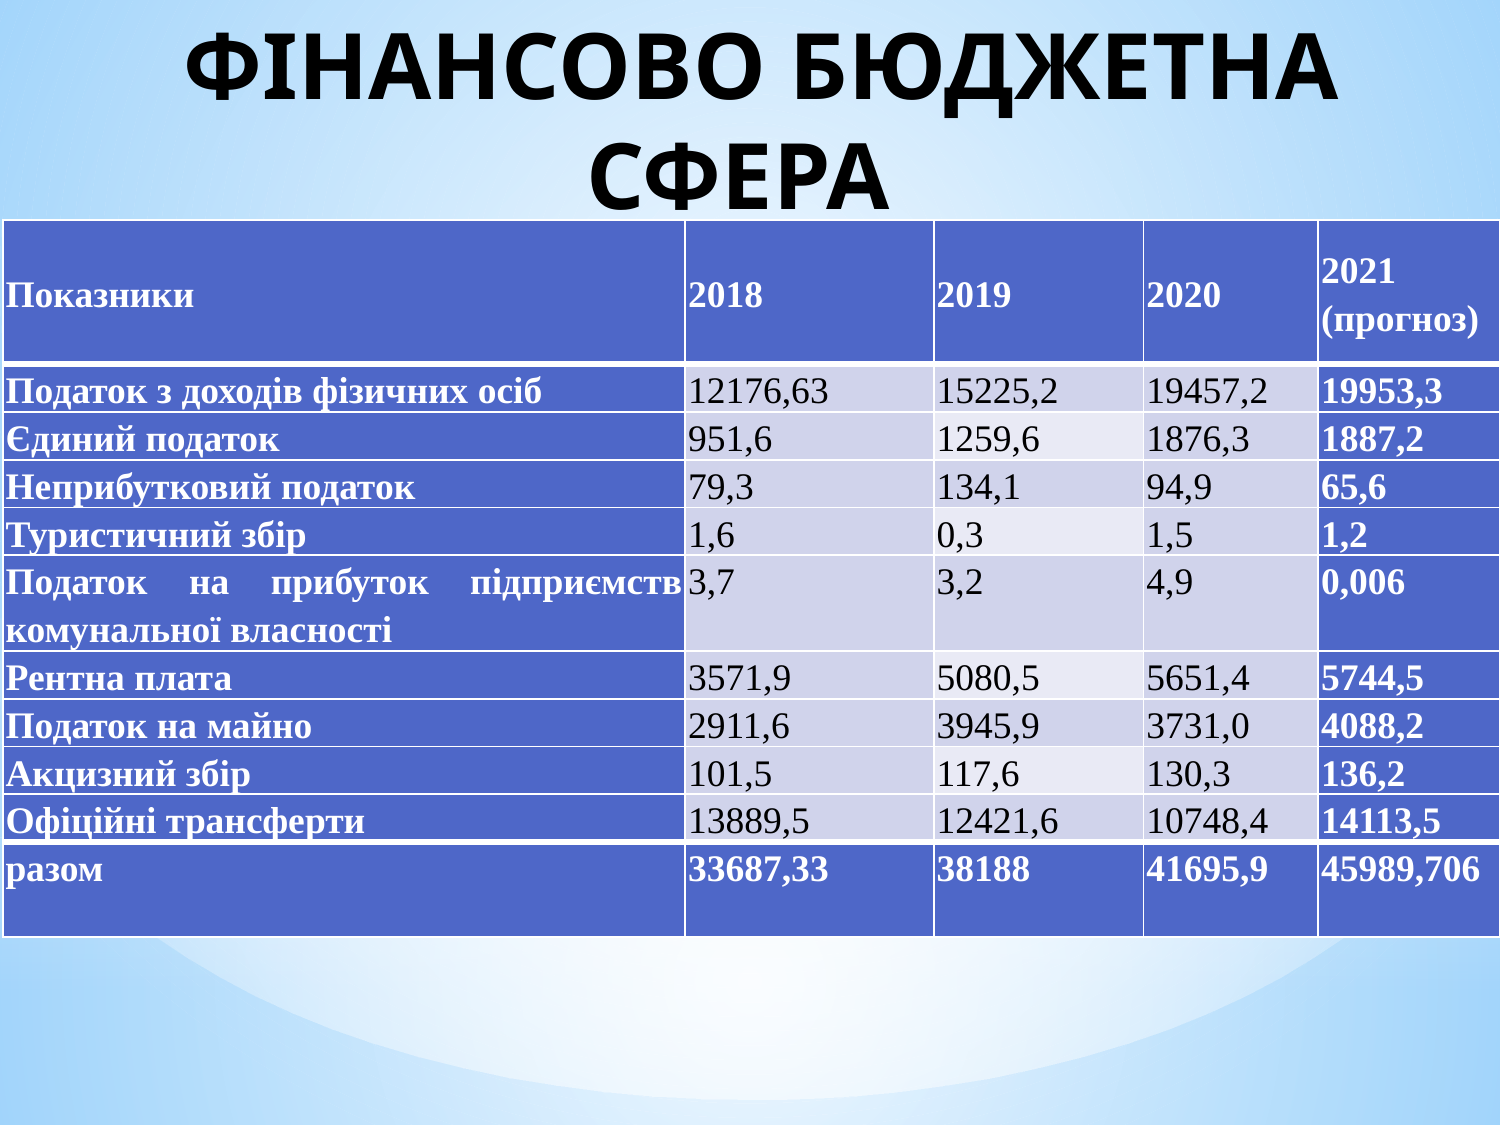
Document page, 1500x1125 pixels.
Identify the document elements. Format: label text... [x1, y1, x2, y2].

table_cell 94,9 [1144, 461, 1317, 507]
table_cell 14113,5 [1319, 795, 1499, 839]
table_cell Туристичний збір [4, 508, 684, 554]
table_cell 4088,2 [1319, 700, 1499, 746]
table_cell Податок на прибуток підприємств комунальної власності [4, 556, 684, 650]
table_cell 12421,6 [935, 795, 1143, 839]
table_cell 1887,2 [1319, 413, 1499, 459]
table_cell Рентна плата [4, 652, 684, 698]
table_cell 3,7 [686, 556, 933, 650]
table_cell 10748,4 [1144, 795, 1317, 839]
table_cell 12176,63 [686, 367, 933, 411]
table_cell Податок з доходів фізичних осіб [4, 367, 684, 411]
table_cell 45989,706 [1319, 845, 1499, 936]
table_cell 1259,6 [935, 413, 1143, 459]
table_cell 13889,5 [686, 795, 933, 839]
table_cell Податок на майно [4, 700, 684, 746]
table_cell Офіційні трансферти [4, 795, 684, 839]
table_cell 130,3 [1144, 747, 1317, 793]
table_header 2019 [935, 221, 1143, 361]
table_cell 3,2 [935, 556, 1143, 650]
table_cell 33687,33 [686, 845, 933, 936]
table_cell 15225,2 [935, 367, 1143, 411]
table_cell 1,2 [1319, 508, 1499, 554]
table_cell Єдиний податок [4, 413, 684, 459]
table_cell 2911,6 [686, 700, 933, 746]
table_cell 19457,2 [1144, 367, 1317, 411]
table_cell 0,006 [1319, 556, 1499, 650]
table_cell 1,5 [1144, 508, 1317, 554]
title ФІНАНСОВО БЮДЖЕТНА СФЕРА Структура доходів [0, 0, 1500, 188]
table_cell 3571,9 [686, 652, 933, 698]
table_cell 65,6 [1319, 461, 1499, 507]
table_cell 79,3 [686, 461, 933, 507]
table_cell 19953,3 [1319, 367, 1499, 411]
table_header 2021 (прогноз) [1319, 221, 1499, 361]
table_cell 38188 [935, 845, 1143, 936]
table_cell 134,1 [935, 461, 1143, 507]
table_cell 0,3 [935, 508, 1143, 554]
table_cell 1,6 [686, 508, 933, 554]
table_cell 3945,9 [935, 700, 1143, 746]
table_header Показники [4, 221, 684, 361]
table_cell Неприбутковий податок [4, 461, 684, 507]
table_cell разом [4, 845, 684, 936]
table_cell 951,6 [686, 413, 933, 459]
table_cell Акцизний збір [4, 747, 684, 793]
table_cell 117,6 [935, 747, 1143, 793]
table_cell 4,9 [1144, 556, 1317, 650]
table_cell 5651,4 [1144, 652, 1317, 698]
table_cell 5080,5 [935, 652, 1143, 698]
table_cell 3731,0 [1144, 700, 1317, 746]
table_cell 1876,3 [1144, 413, 1317, 459]
table_cell 136,2 [1319, 747, 1499, 793]
table_header 2018 [686, 221, 933, 361]
table_cell 41695,9 [1144, 845, 1317, 936]
table_header 2020 [1144, 221, 1317, 361]
table_cell 101,5 [686, 747, 933, 793]
table_cell 5744,5 [1319, 652, 1499, 698]
